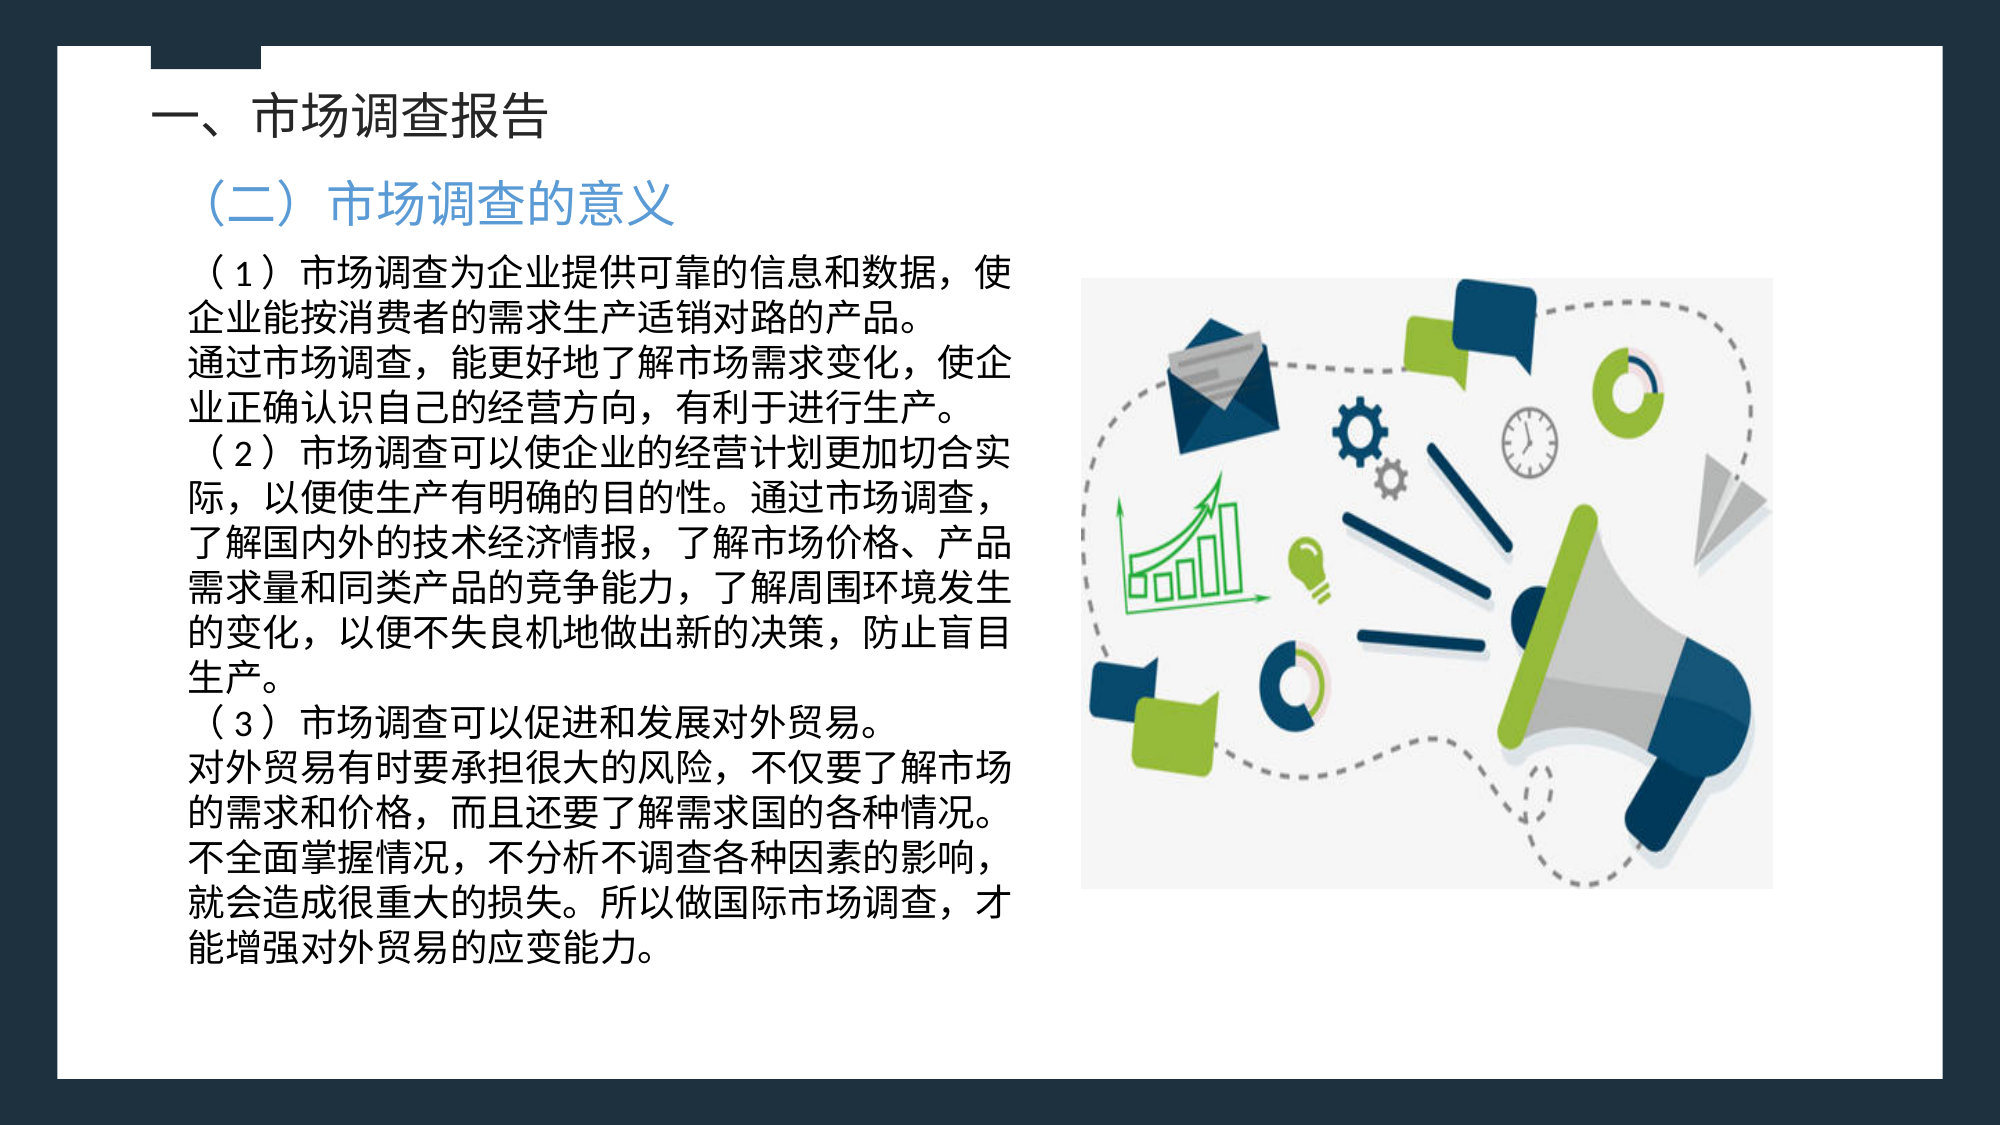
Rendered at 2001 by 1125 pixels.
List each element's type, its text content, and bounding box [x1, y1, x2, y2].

text_box （二）市场调查的意义 [161, 165, 816, 241]
picture [1081, 278, 1773, 889]
text_box （1）市场调查为企业提供可靠的信息和数据，使企业能按消费者的需求生产适销对路的产品。 通过市场调查，能更好地了解市场需求变化，使企业正确认识自己的经营方向，有利于进行生产。 （2）市场调查可以使企业的经营计划更加切合实际，以便使生产有明确的目的性。通过市场调查，了解国内外的技术经济情报，了解市场价格、产品需求量和同类产品的竞争能力，了解周围环境发生的变化，以便不失良机地做出新的决策，防止盲目 生产。 （3）市场调查可以促进和发展对外贸易。 对外贸易有时要承担很大的风险，不仅要了解市场的需求和价格，而且还要了解需求国的各种情况。不全面掌握情况，不分析不调查各种因素的影响，就会造成很重大的损失。所以做国际市场调查，才能增强对外贸易的应变能力。 [172, 241, 1036, 976]
text_box 一、市场调查报告 [150, 77, 820, 152]
